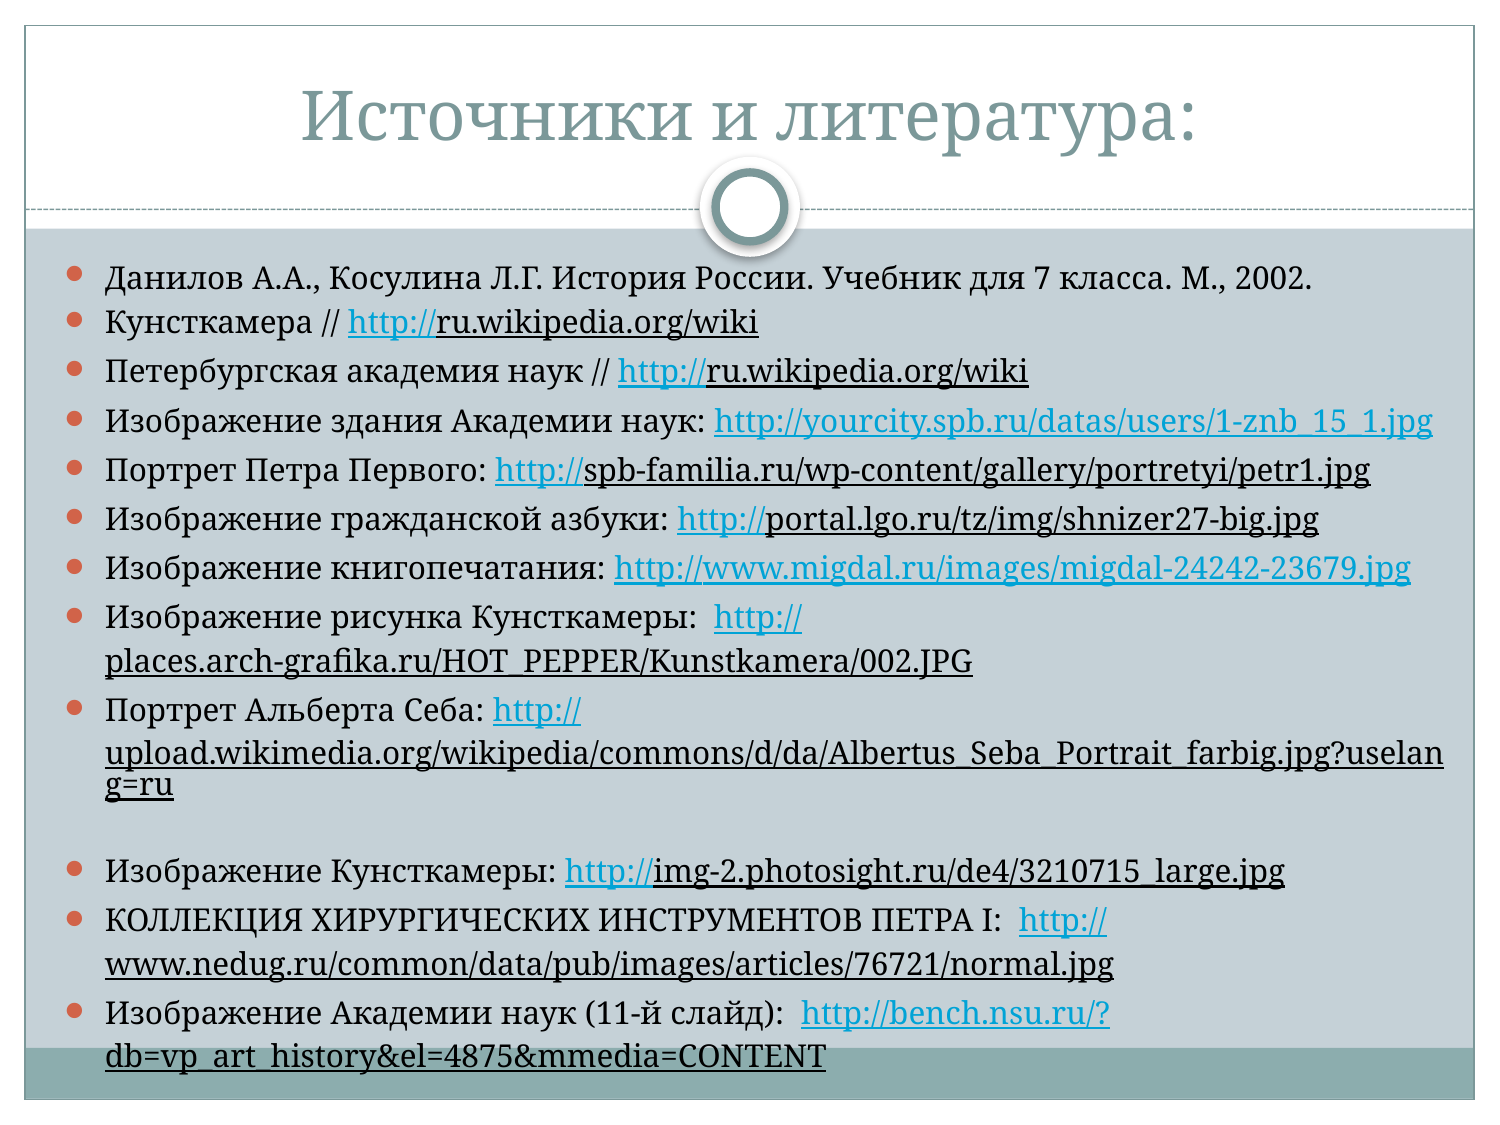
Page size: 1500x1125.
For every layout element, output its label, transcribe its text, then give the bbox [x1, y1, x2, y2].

list Данилов А.А., Косулина Л.Г. История России. Учебник для 7 класса. М., 2002. Кунсткамера // http://ru.wikipedia.org/wiki Петербургская академия наук // http://ru.wikipedia.org/wiki Изображение здания Академии наук: http://yourcity.spb.ru/datas/users/1-znb_15_1.jpg Портрет Петра Первого: http://spb-familia.ru/wp-content/gallery/portretyi/petr1.jpg Изображение гражданской азбуки: http://portal.lgo.ru/tz/img/shnizer27-big.jpg Изображение книгопечатания: http://www.migdal.ru/images/migdal-24242-23679.jpg Изображение рисунка Кунсткамеры: http://places.arch-grafika.ru/HOT_PEPPER/Kunstkamera/002.JPG Портрет Альберта Себа: http://upload.wikimedia.org/wikipedia/commons/d/da/Albertus_Seba_Portrait_farbig.jpg?uselang=ru Изображение Кунсткамеры: http://img-2.photosight.ru/de4/3210715_large.jpg КОЛЛЕКЦИЯ ХИРУРГИЧЕСКИХ ИНСТРУМЕНТОВ ПЕТРА I: http://www.nedug.ru/common/data/pub/images/articles/76721/normal.jpg Изображение Академии наук (11-й слайд): http://bench.nsu.ru/?db=vp_art_history&el=4875&mmedia=CONTENT [49, 250, 1471, 1083]
title Источники и литература: [49, 37, 1450, 163]
